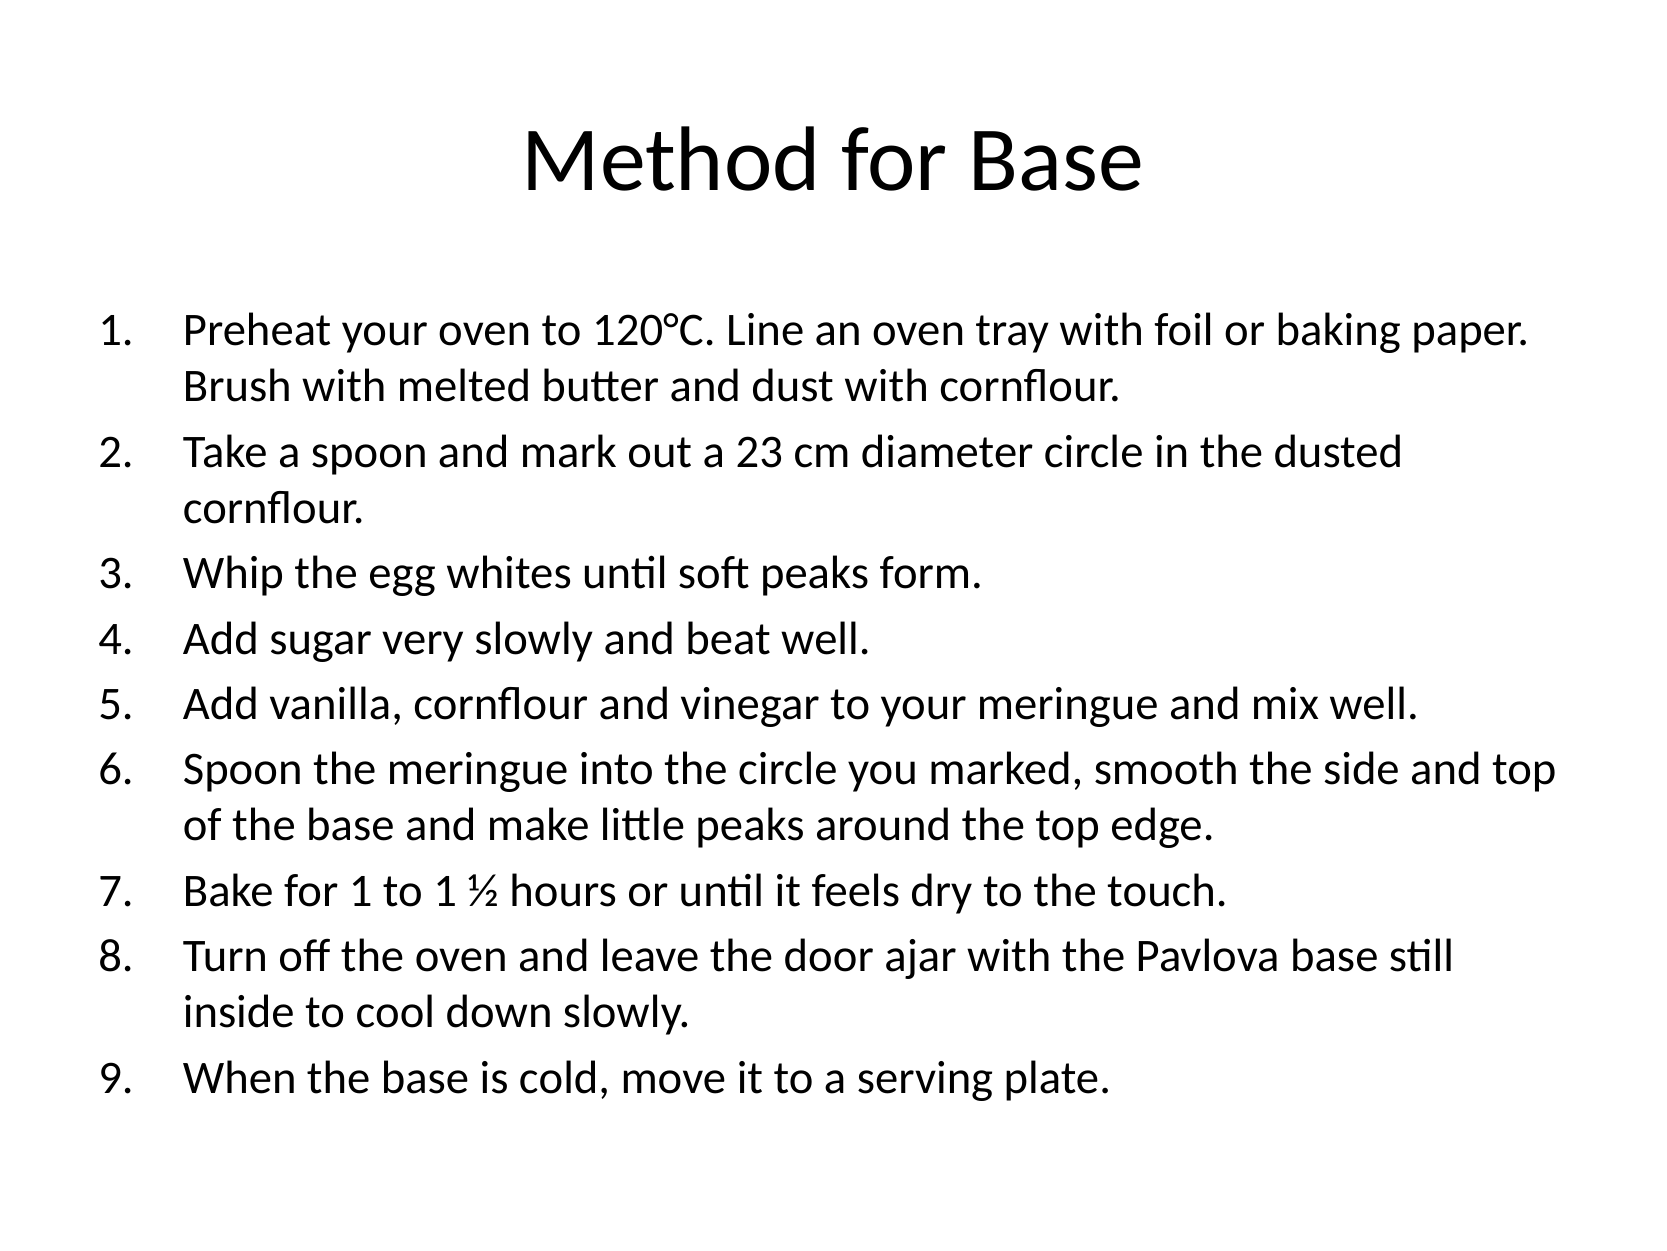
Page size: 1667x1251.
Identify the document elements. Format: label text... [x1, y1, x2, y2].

list Preheat your oven to 120°C. Line an oven tray with foil or baking paper. Brush with melted butter and dust with cornflour. Take a spoon and mark out a 23 cm diameter circle in the dusted cornflour. Whip the egg whites until soft peaks form. Add sugar very slowly and beat well. Add vanilla, cornflour and vinegar to your meringue and mix well. Spoon the meringue into the circle you marked, smooth the side and top of the base and make little peaks around the top edge. Bake for 1 to 1 ½ hours or until it feels dry to the touch. Turn off the oven and leave the door ajar with the Pavlova base still inside to cool down slowly. When the base is cold, move it to a serving plate. [83, 291, 1584, 1117]
title Method for Base [83, 49, 1584, 259]
